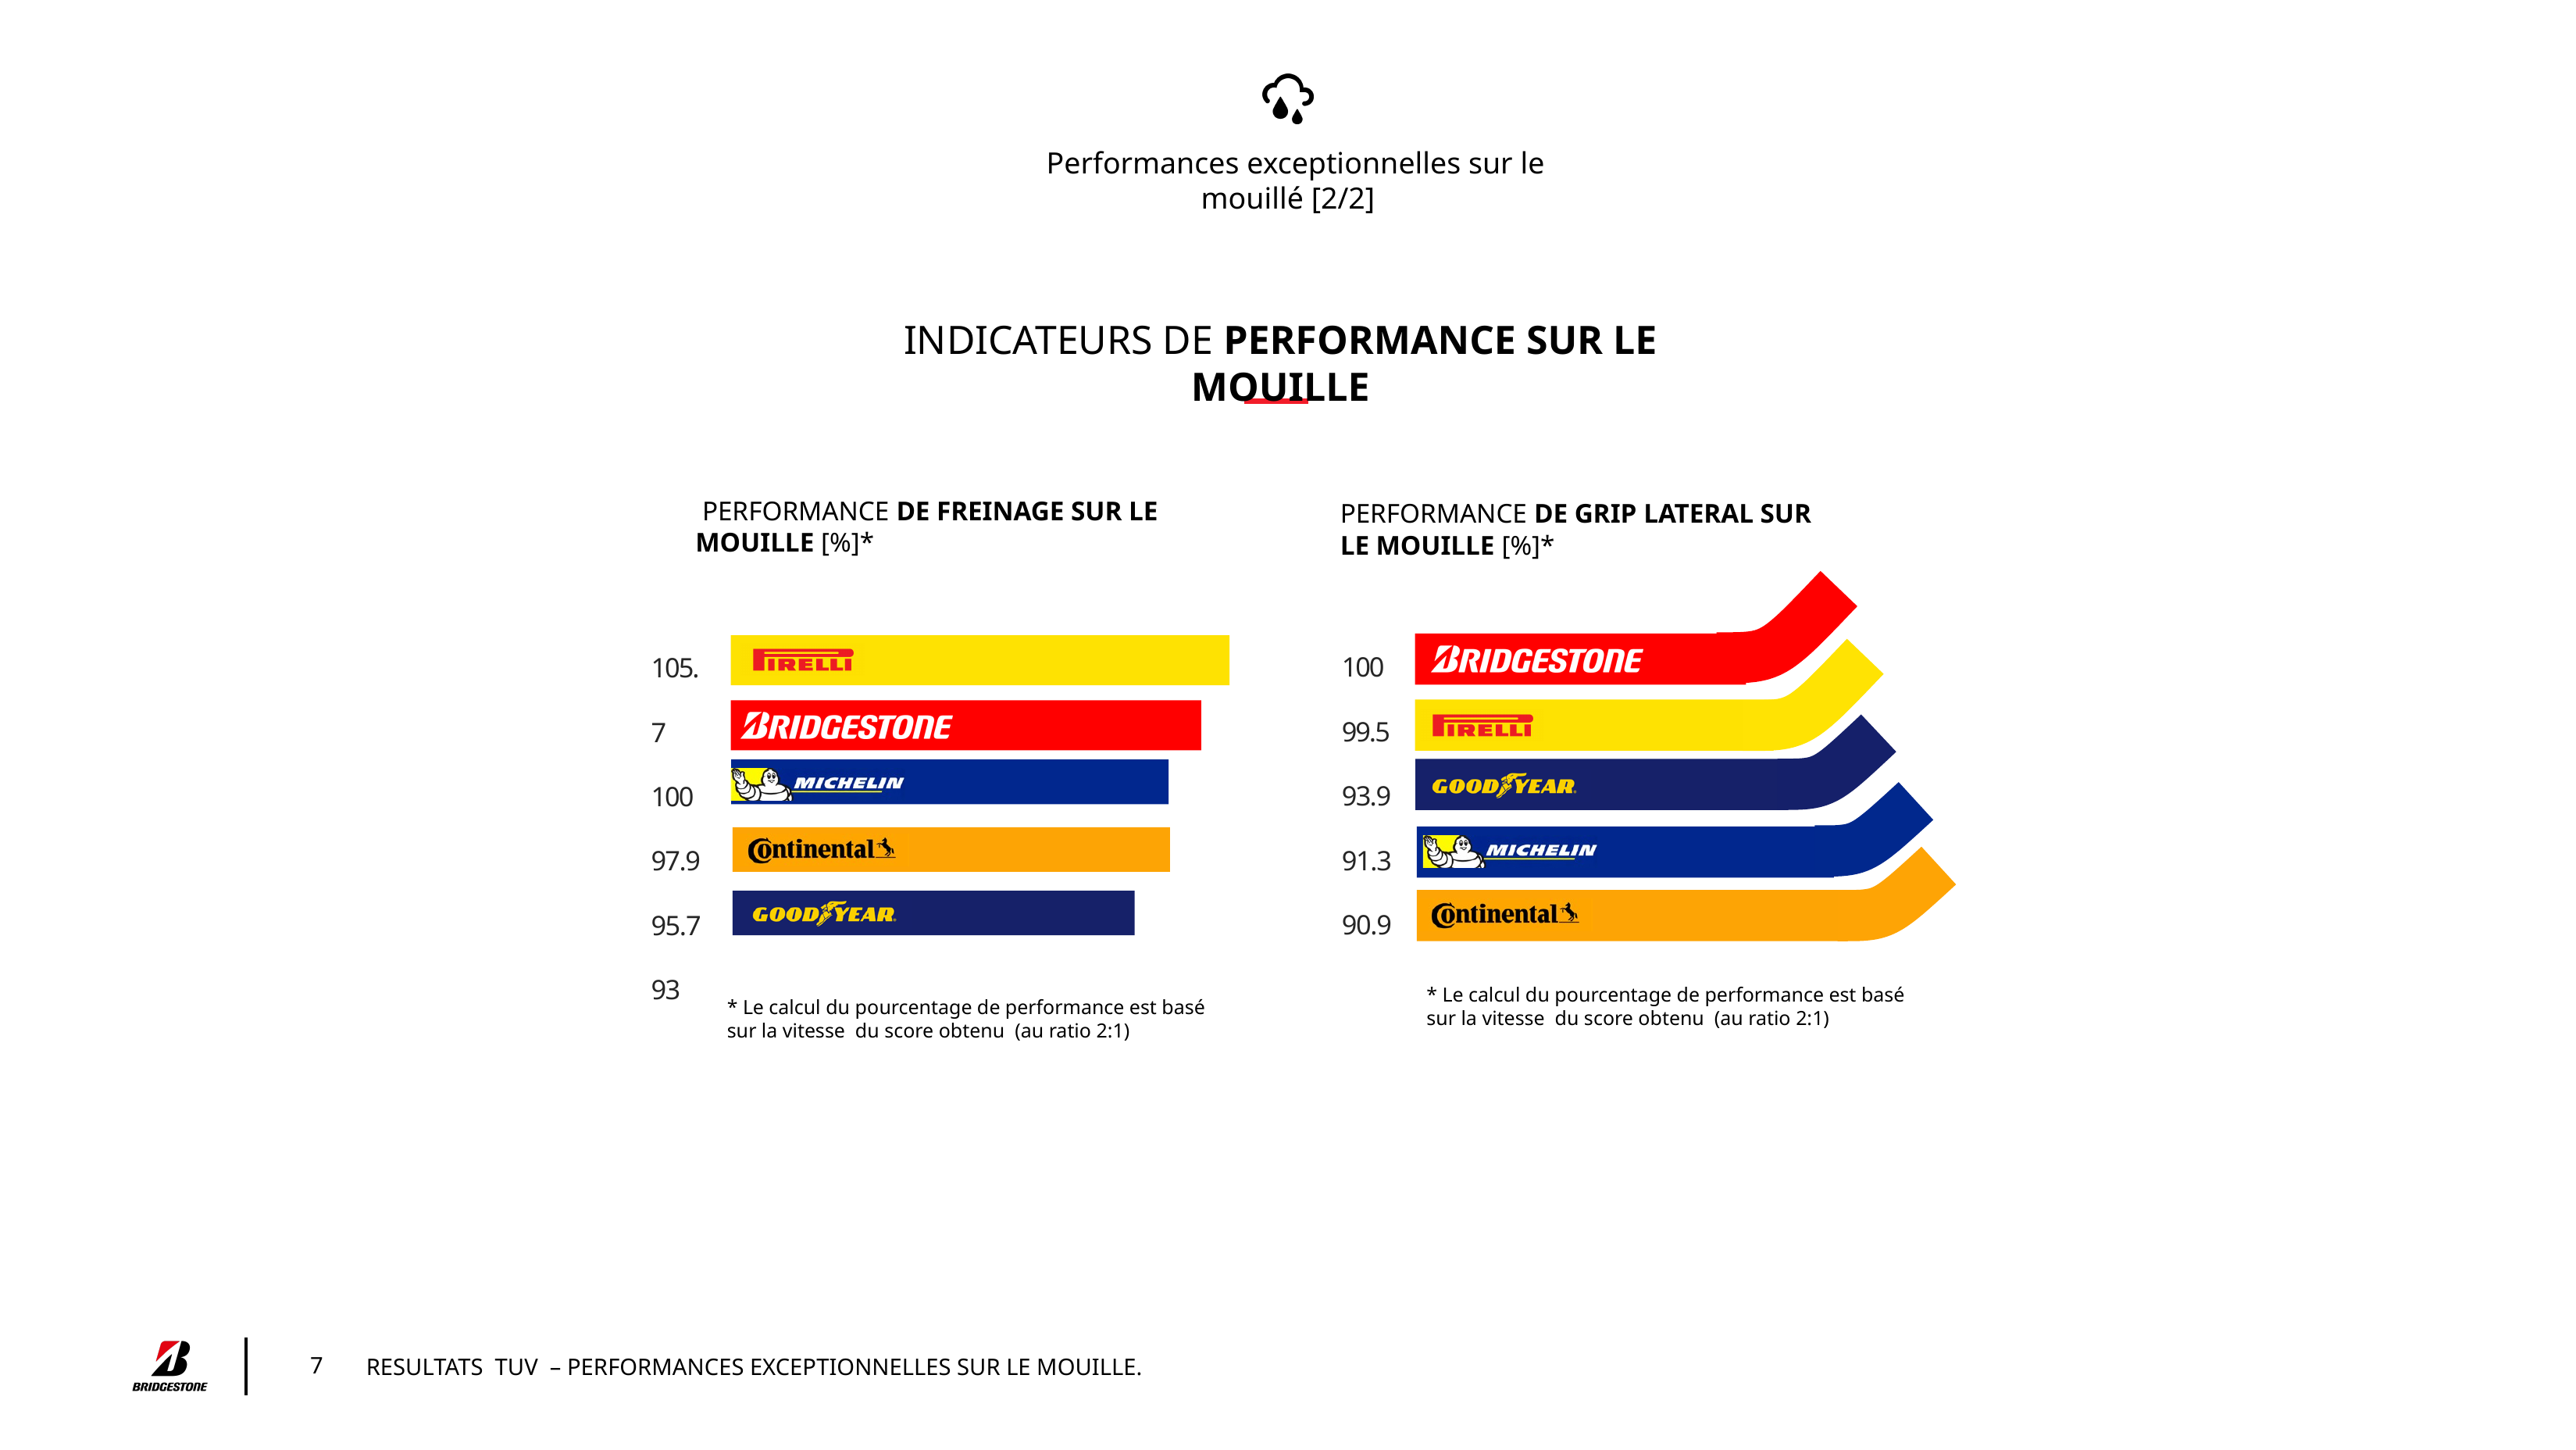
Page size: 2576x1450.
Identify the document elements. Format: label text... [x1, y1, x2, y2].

text_box Performances exceptionnelles sur le mouillé [2/2] [983, 132, 1593, 215]
title RESULTATS TUV – PERFORMANCES EXCEPTIONNELLES SUR LE MOUILLE. [354, 1334, 2576, 1398]
text_box INDICATEURS DE PERFORMANCE SUR LE MOUILLE [811, 303, 1750, 409]
picture [740, 643, 865, 677]
text_box [1777, 733, 1879, 784]
slide_number 7 [264, 1334, 335, 1398]
text_box [1837, 865, 1939, 916]
text_box PERFORMANCE DE GRIP LATERAL SUR LE MOUILLE [%]* [1340, 485, 1839, 560]
text_box 100 99.5 93.9 91.3 90.9 [1340, 618, 1395, 988]
text_box [1414, 757, 1790, 812]
text_box [737, 897, 912, 930]
text_box [1814, 801, 1916, 852]
text_box 105.7 100 97.9 95.7 93 [649, 618, 711, 1052]
text_box [1416, 769, 1592, 802]
picture [1262, 73, 1314, 125]
text_box [1414, 632, 1748, 687]
text_box [1743, 656, 1866, 726]
text_box [1422, 835, 1598, 868]
text_box [731, 889, 1136, 937]
text_box [1418, 898, 1593, 931]
text_box [1716, 588, 1839, 658]
text_box [1415, 888, 1841, 943]
text_box [1414, 698, 1775, 752]
text_box * Le calcul du pourcentage de performance est basé sur la vitesse du score obtenu (au ratio 2:1) [715, 988, 1251, 1048]
text_box [1415, 825, 1836, 880]
picture [124, 1338, 212, 1395]
text_box [731, 826, 1172, 873]
text_box [730, 698, 1203, 752]
picture [740, 712, 953, 739]
text_box [730, 634, 1231, 687]
text_box PERFORMANCE DE FREINAGE SUR LE MOUILLE [%]* [695, 483, 1172, 557]
picture [1420, 709, 1544, 741]
text_box [730, 768, 905, 802]
text_box [734, 834, 909, 866]
picture [1430, 645, 1643, 673]
text_box [730, 758, 1170, 805]
text_box * Le calcul du pourcentage de performance est basé sur la vitesse du score obtenu (au ratio 2:1) [1415, 977, 1950, 1036]
